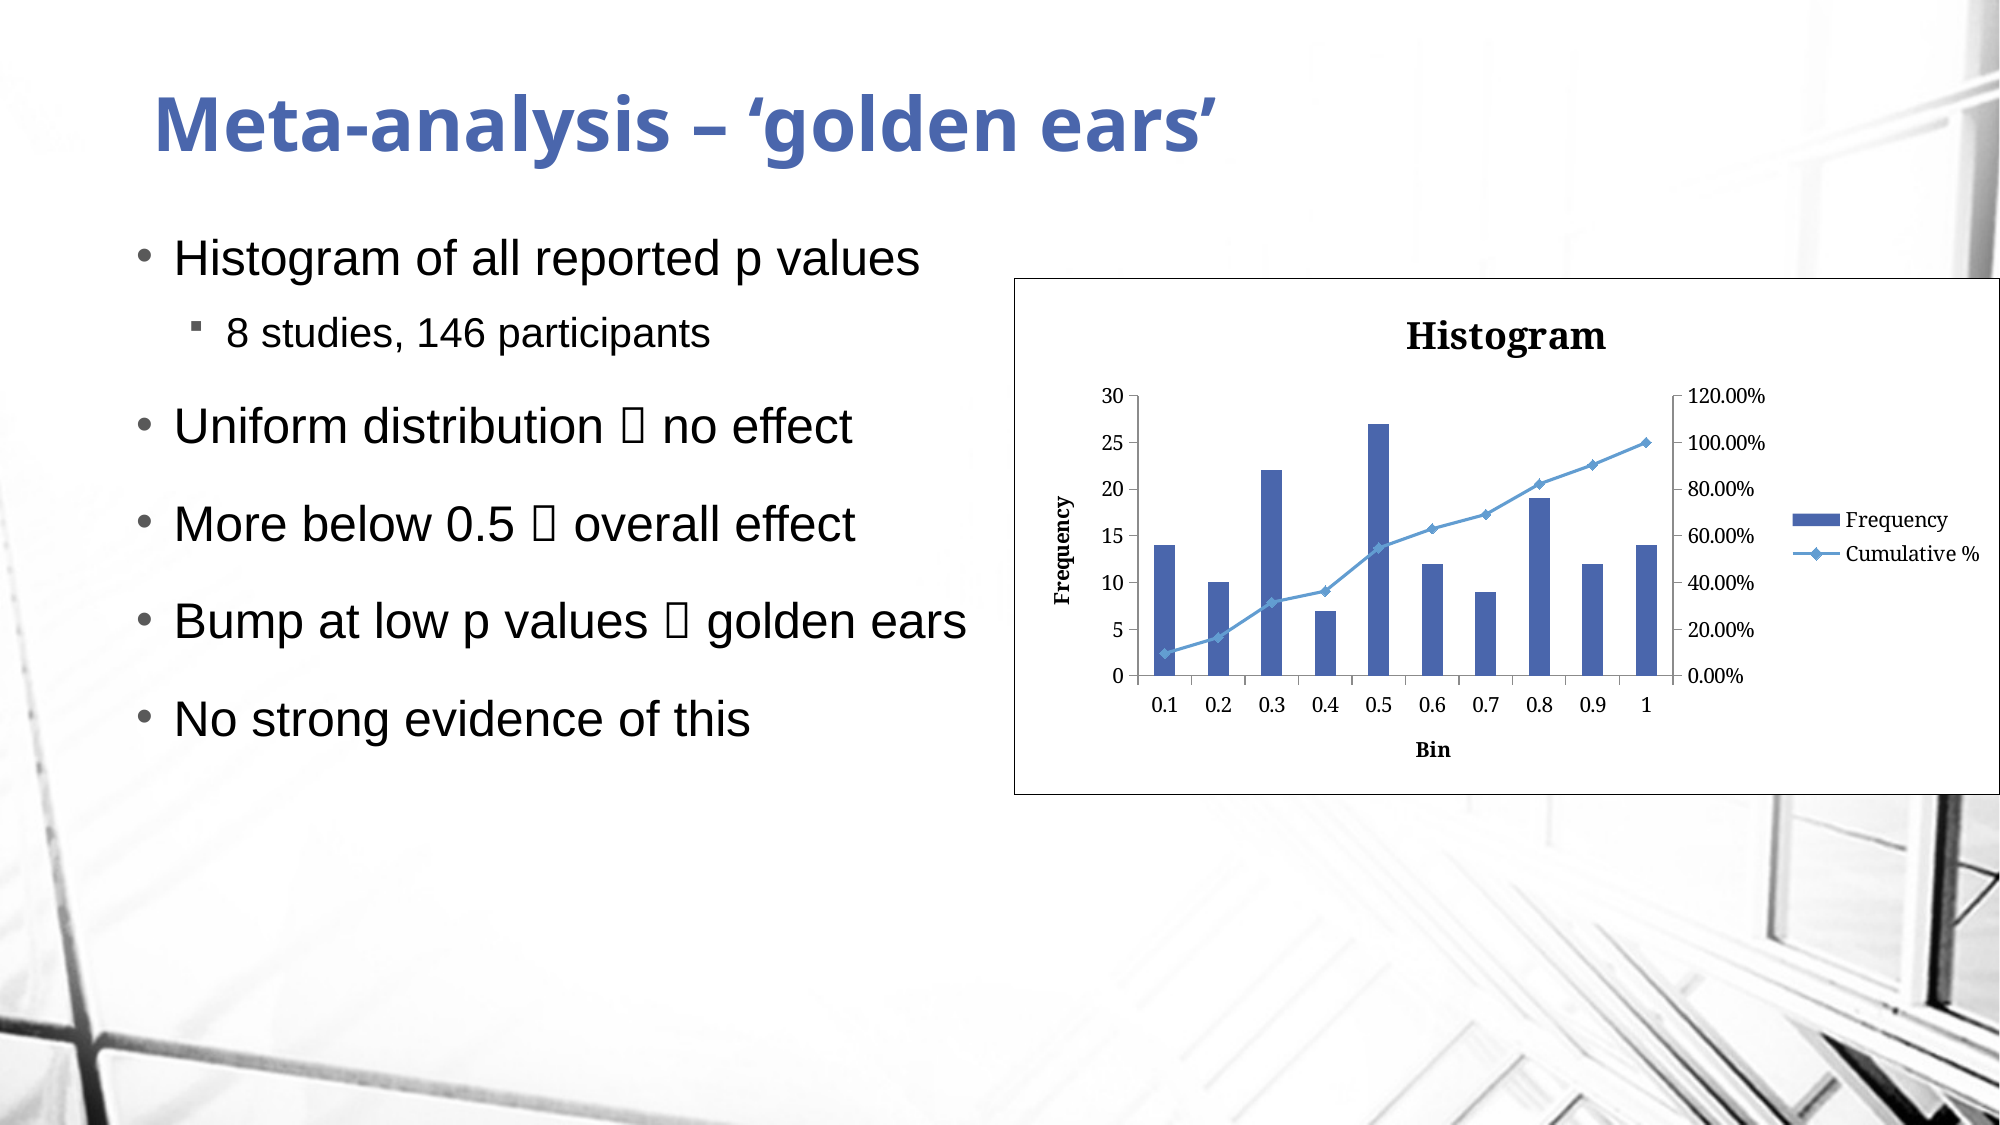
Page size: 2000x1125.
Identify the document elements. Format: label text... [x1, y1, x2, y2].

picture [0, 0, 2000, 1125]
list Histogram of all reported p values 8 studies, 146 participants Uniform distribution  no effect More below 0.5  overall effect Bump at low p values  golden ears No strong evidence of this [113, 217, 1744, 1000]
chart [1014, 278, 2000, 795]
title Meta-analysis – ‘golden ears’ [137, 42, 1744, 218]
